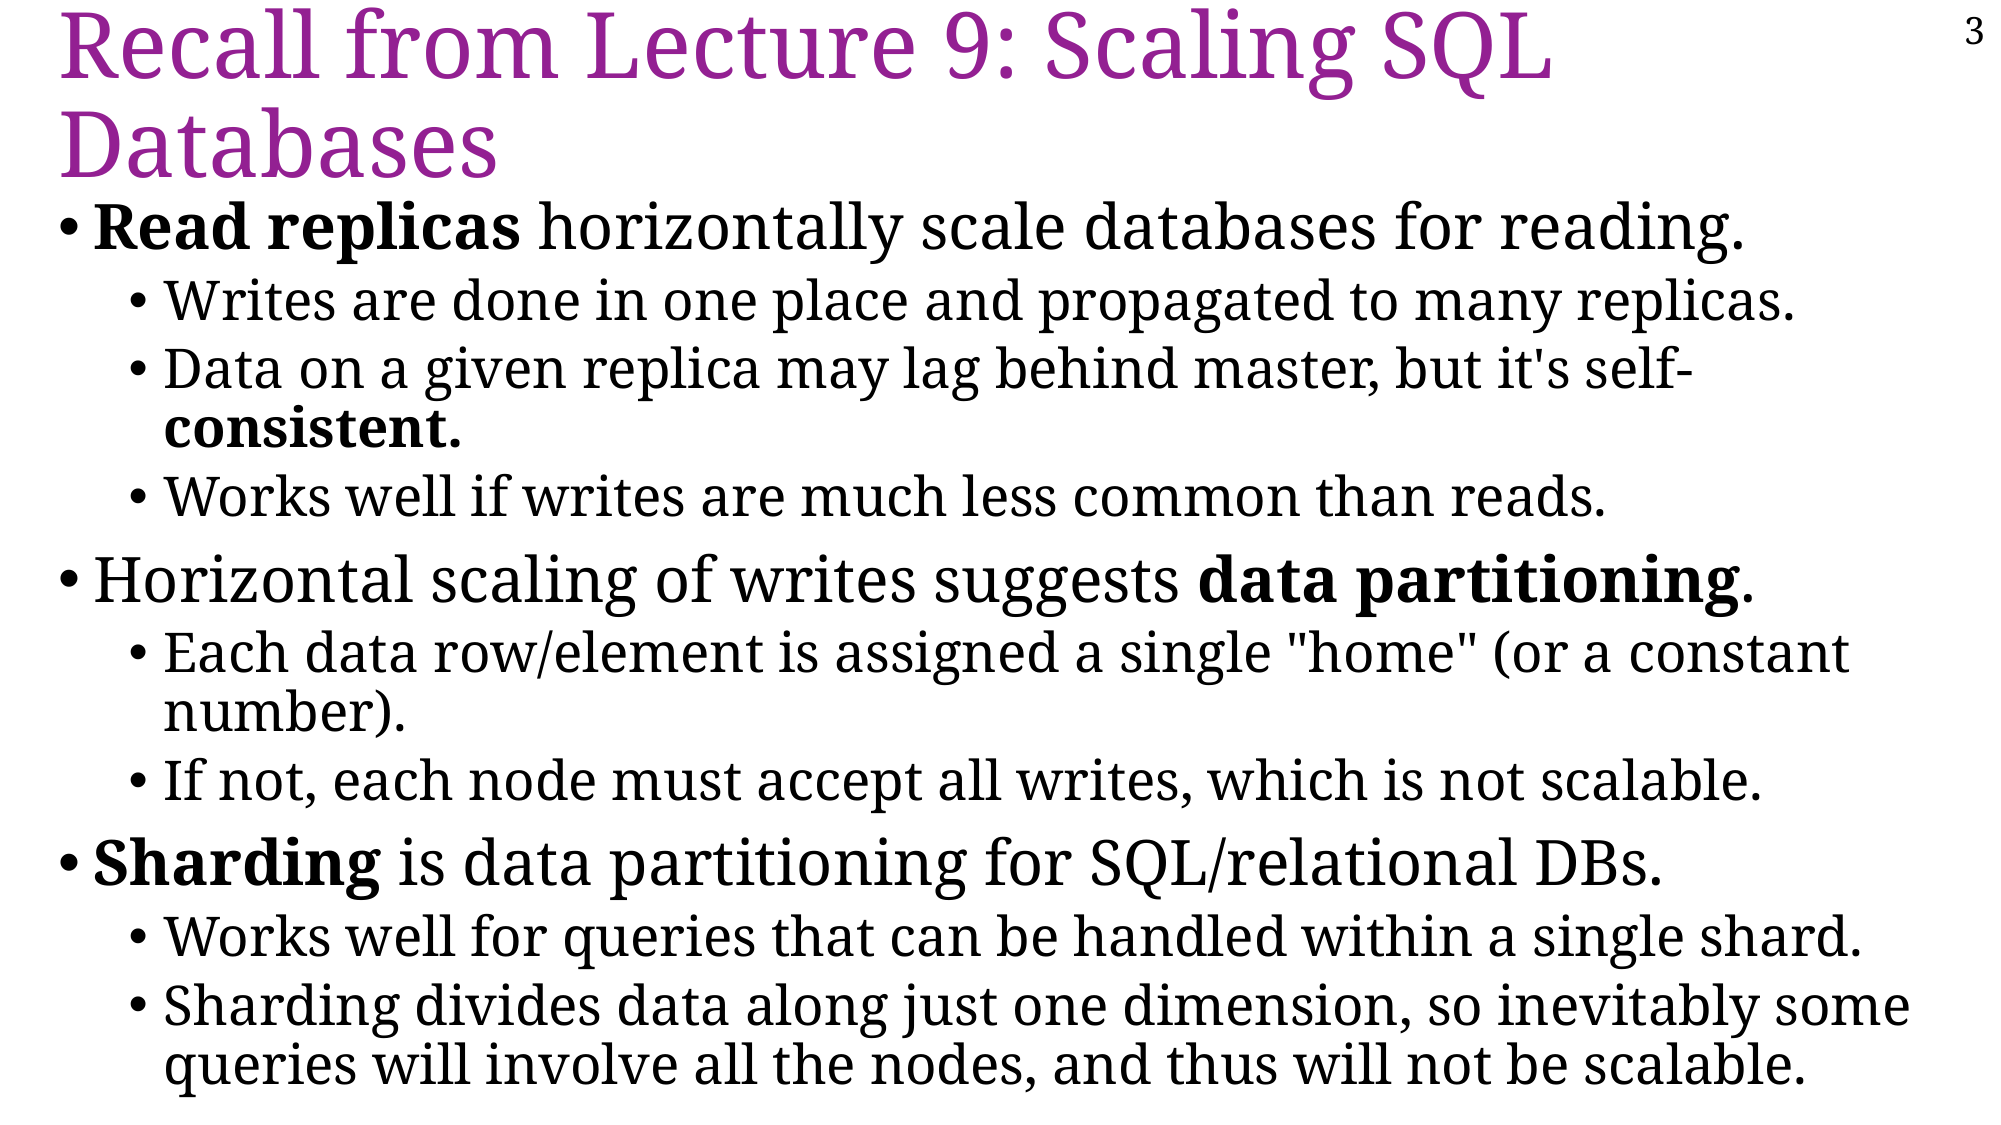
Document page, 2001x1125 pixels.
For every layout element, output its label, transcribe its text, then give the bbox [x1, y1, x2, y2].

list Read replicas horizontally scale databases for reading. Writes are done in one place and propagated to many replicas. Data on a given replica may lag behind master, but it's self-consistent. Works well if writes are much less common than reads. Horizontal scaling of writes suggests data partitioning. Each data row/element is assigned a single "home" (or a constant number). If not, each node must accept all writes, which is not scalable. Sharding is data partitioning for SQL/relational DBs. Works well for queries that can be handled within a single shard. Sharding divides data along just one dimension, so inevitably some queries will involve all the nodes, and thus will not be scalable. [43, 188, 1953, 1106]
title Recall from Lecture 9: Scaling SQL Databases [43, 25, 1953, 171]
